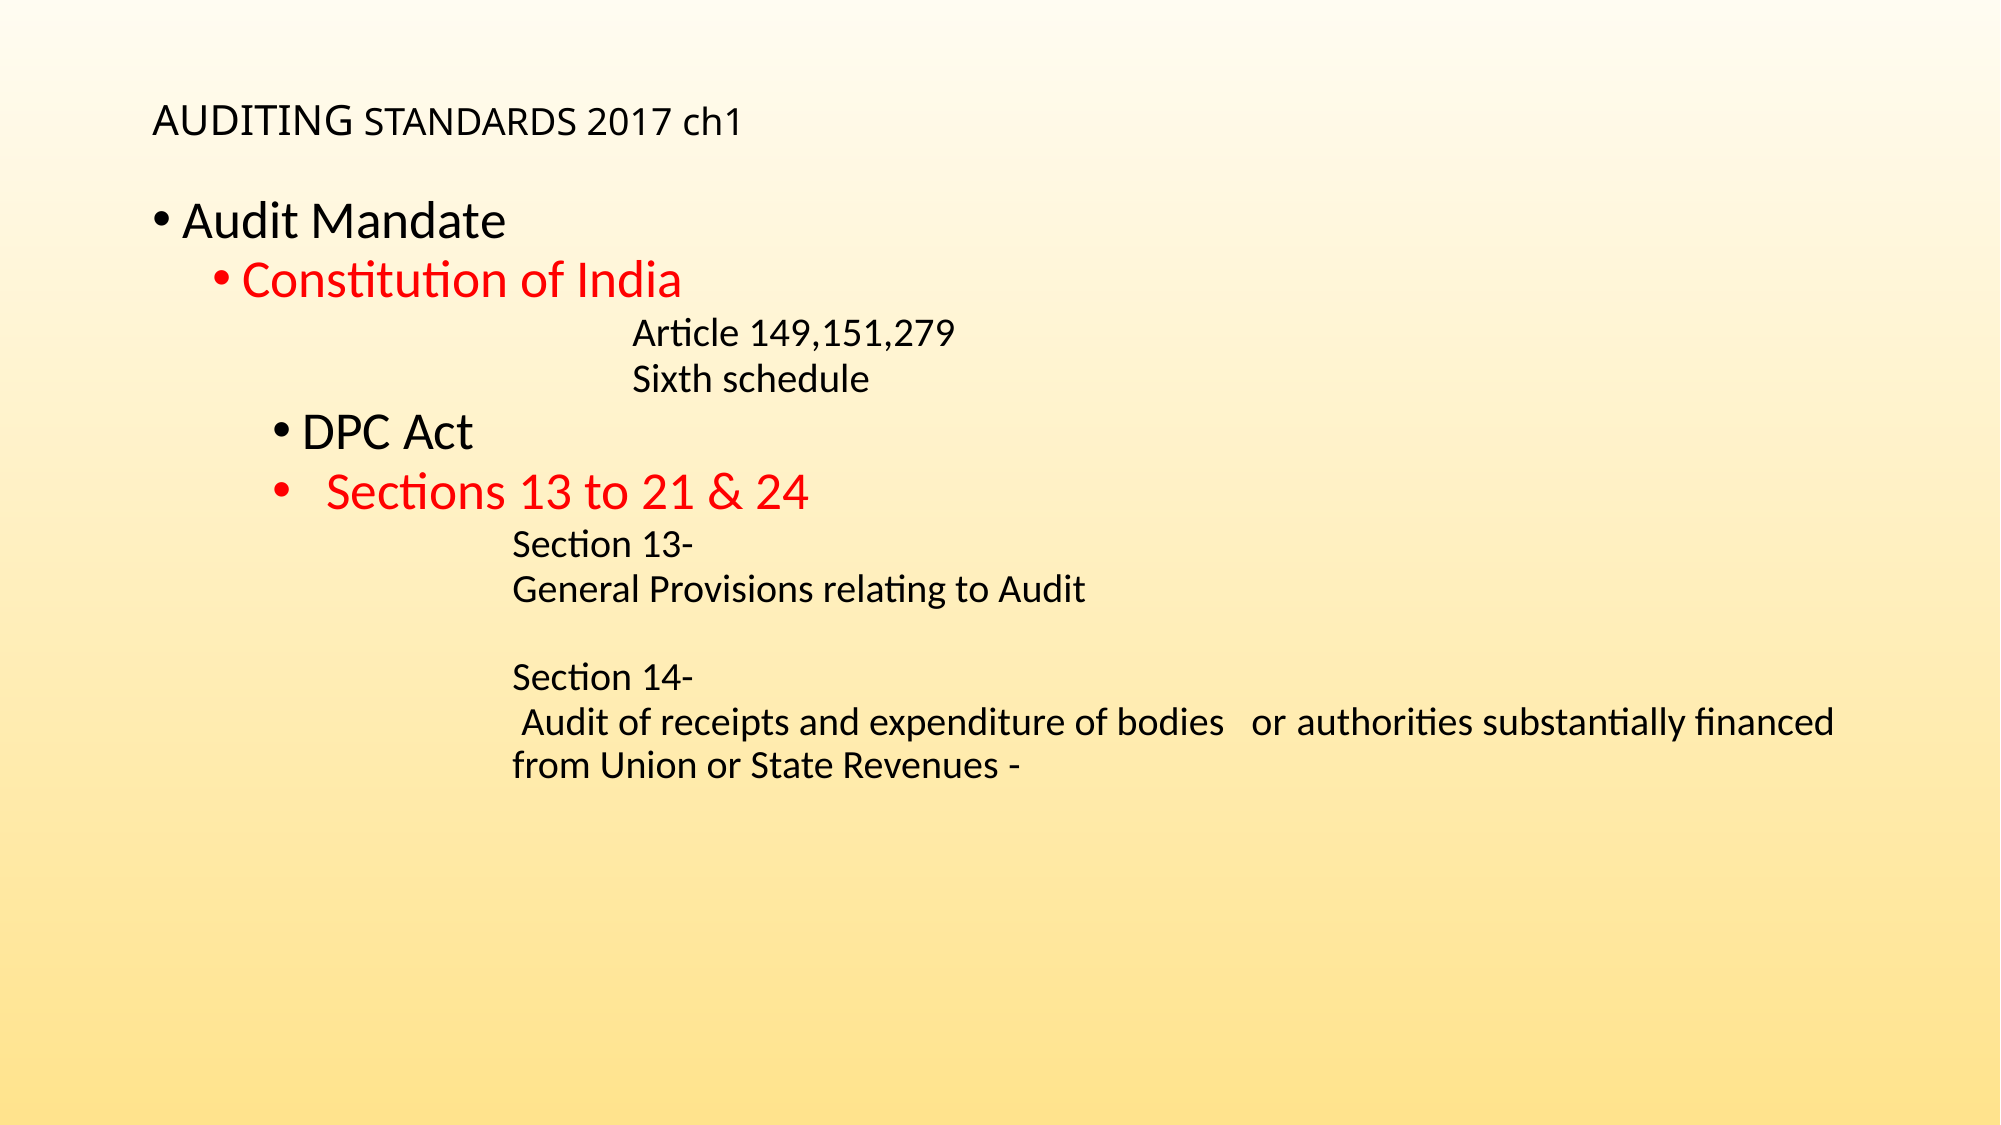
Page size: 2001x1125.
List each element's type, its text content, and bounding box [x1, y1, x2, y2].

title AUDITING STANDARDS 2017 ch1 [137, 59, 1863, 184]
list Audit Mandate Constitution of India Article 149,151,279 Sixth schedule DPC Act Sections 13 to 21 & 24 Section 13- General Provisions relating to Audit Section 14- Audit of receipts and expenditure of bodies or authorities substantially financed from Union or State Revenues - [137, 184, 1863, 935]
